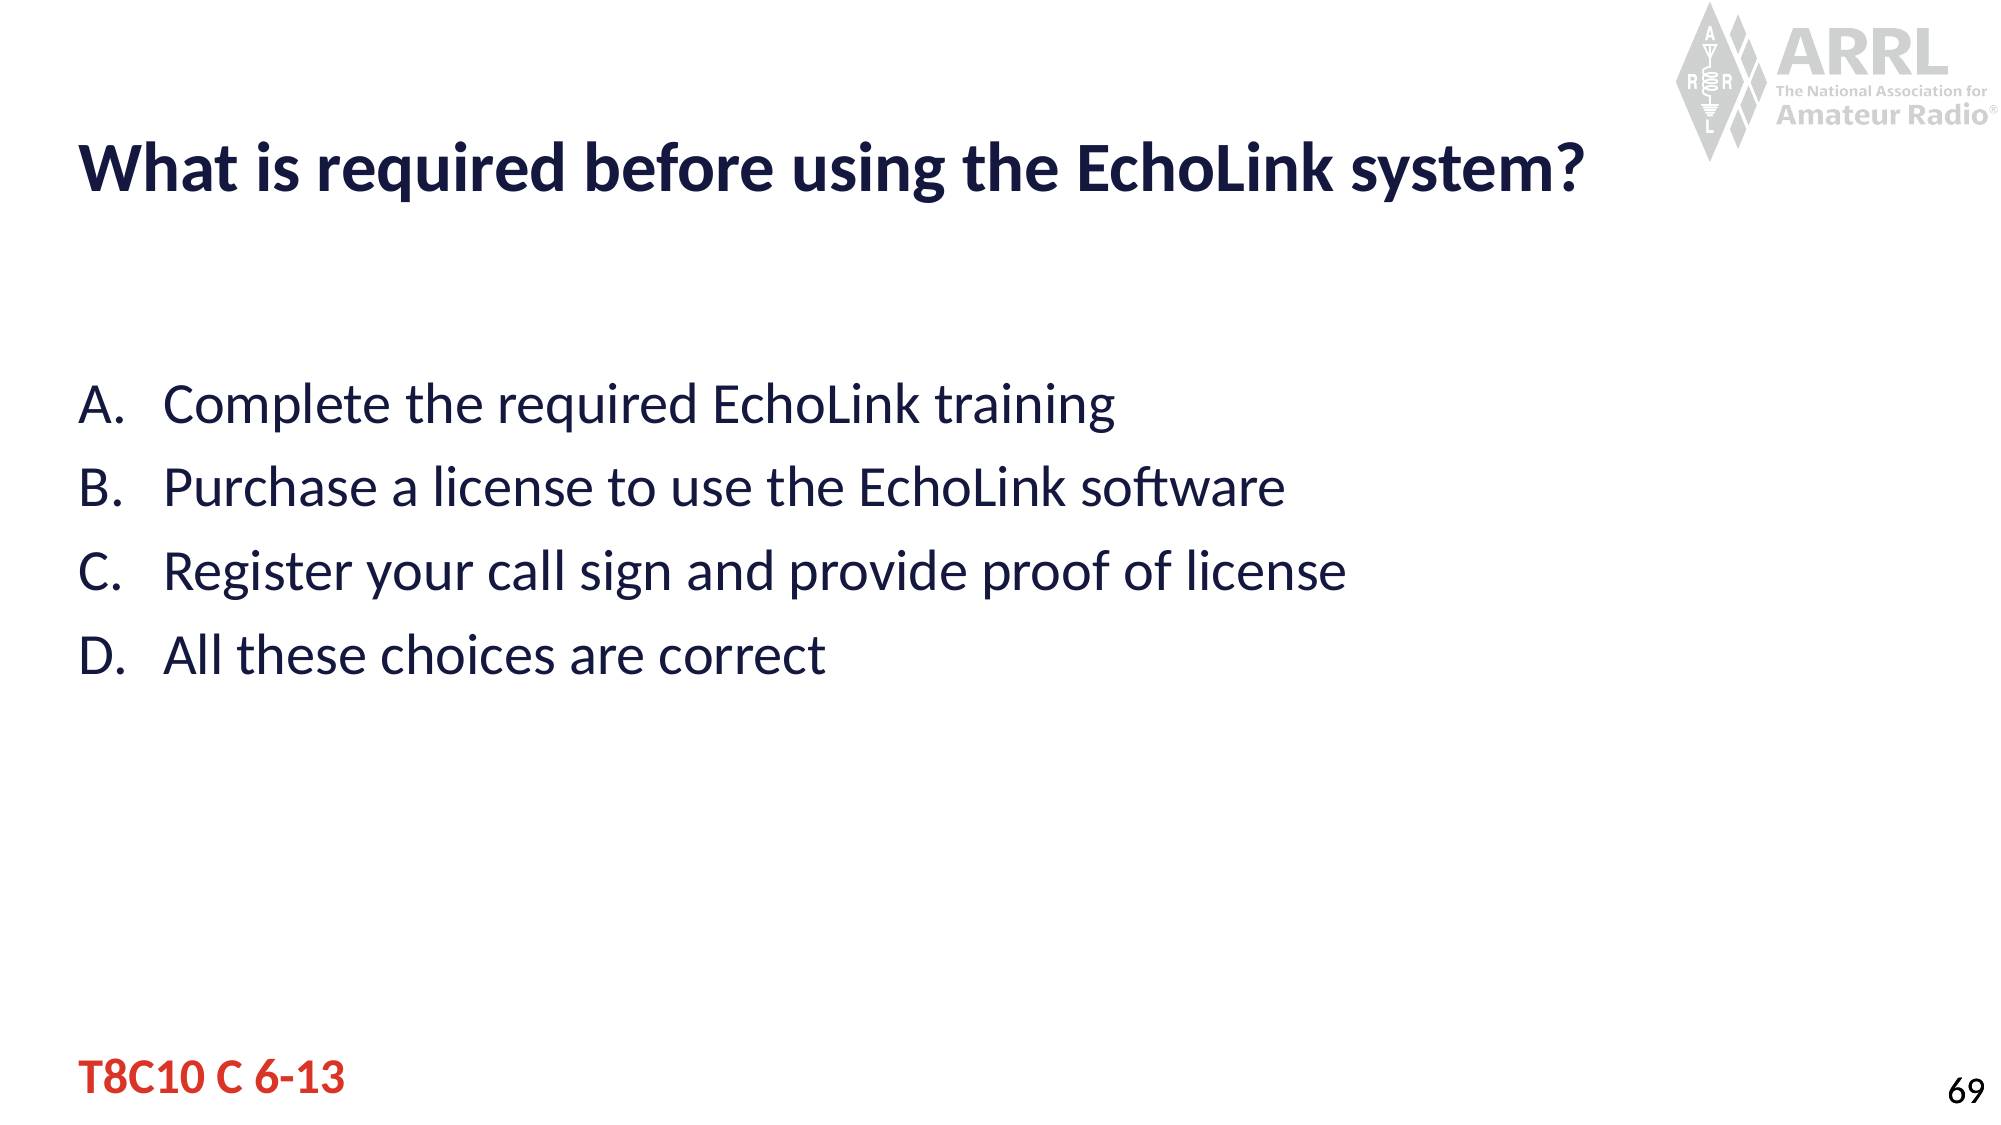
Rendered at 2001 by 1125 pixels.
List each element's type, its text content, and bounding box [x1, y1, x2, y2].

picture [1674, 0, 2000, 164]
list Complete the required EchoLink training Purchase a license to use the EchoLink software Register your call sign and provide proof of license All these choices are correct [63, 365, 1863, 989]
title What is required before using the EchoLink system? [63, 59, 1863, 278]
text_box T8C10 C 6-13 [63, 1036, 921, 1112]
